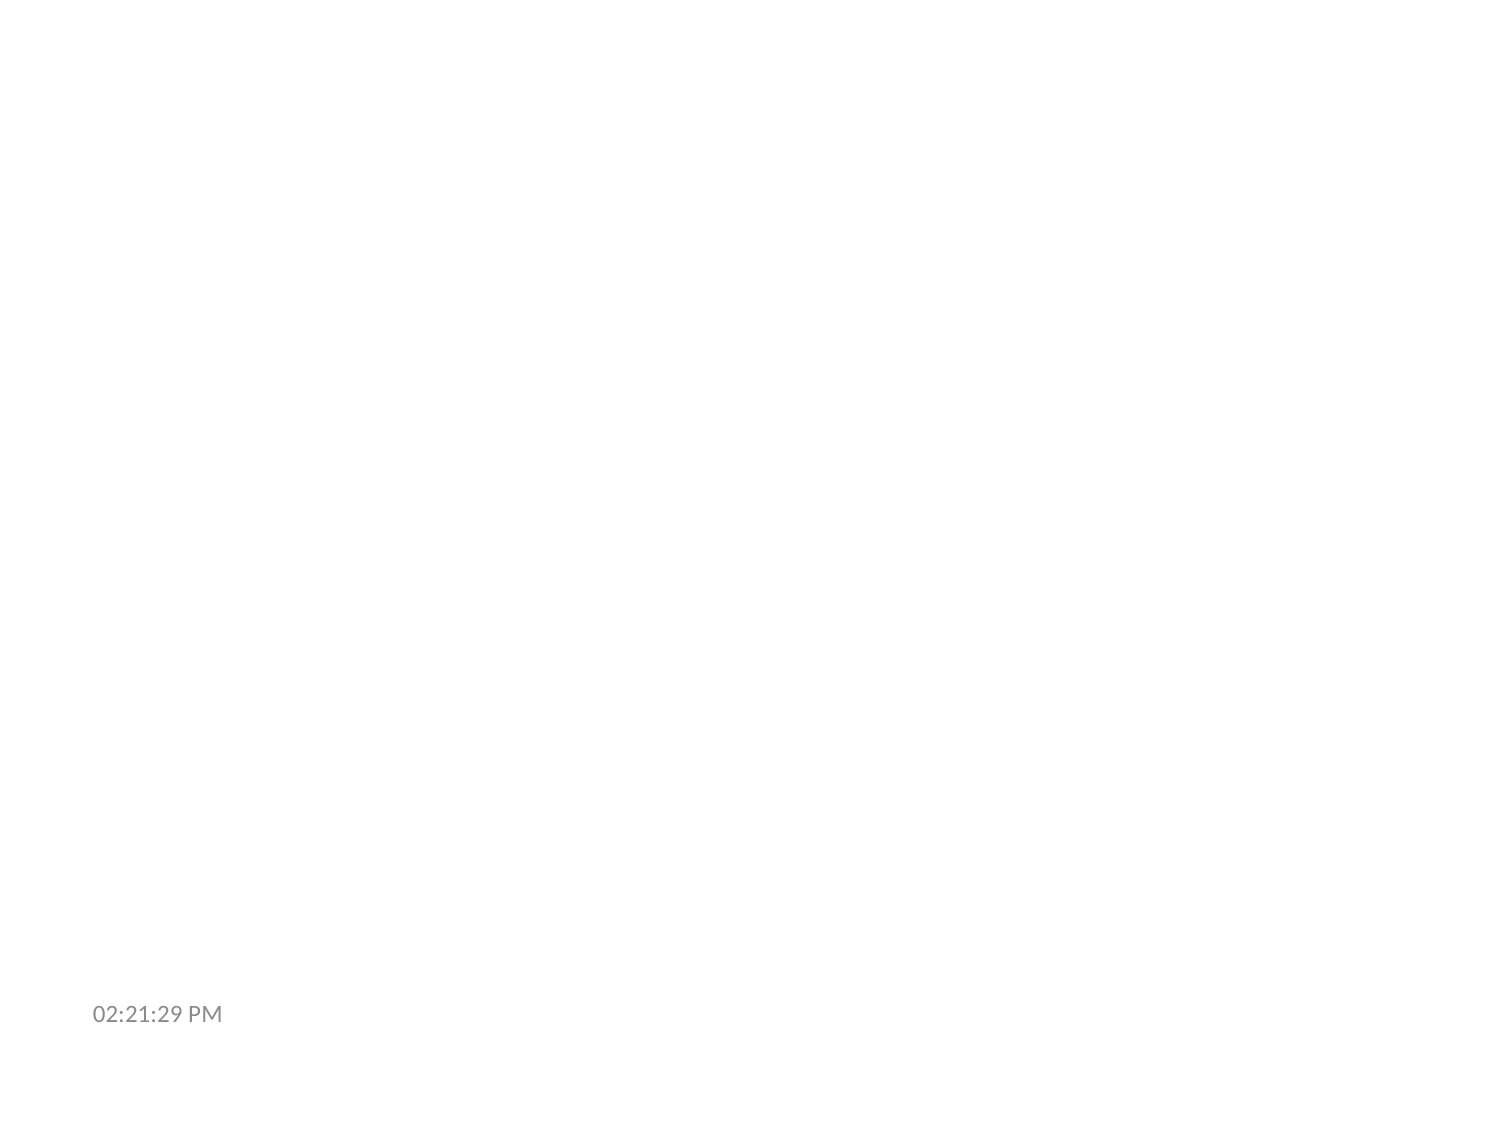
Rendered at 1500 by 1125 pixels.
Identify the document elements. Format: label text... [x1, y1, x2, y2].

text_box 3:35:09 PM [77, 982, 428, 1043]
